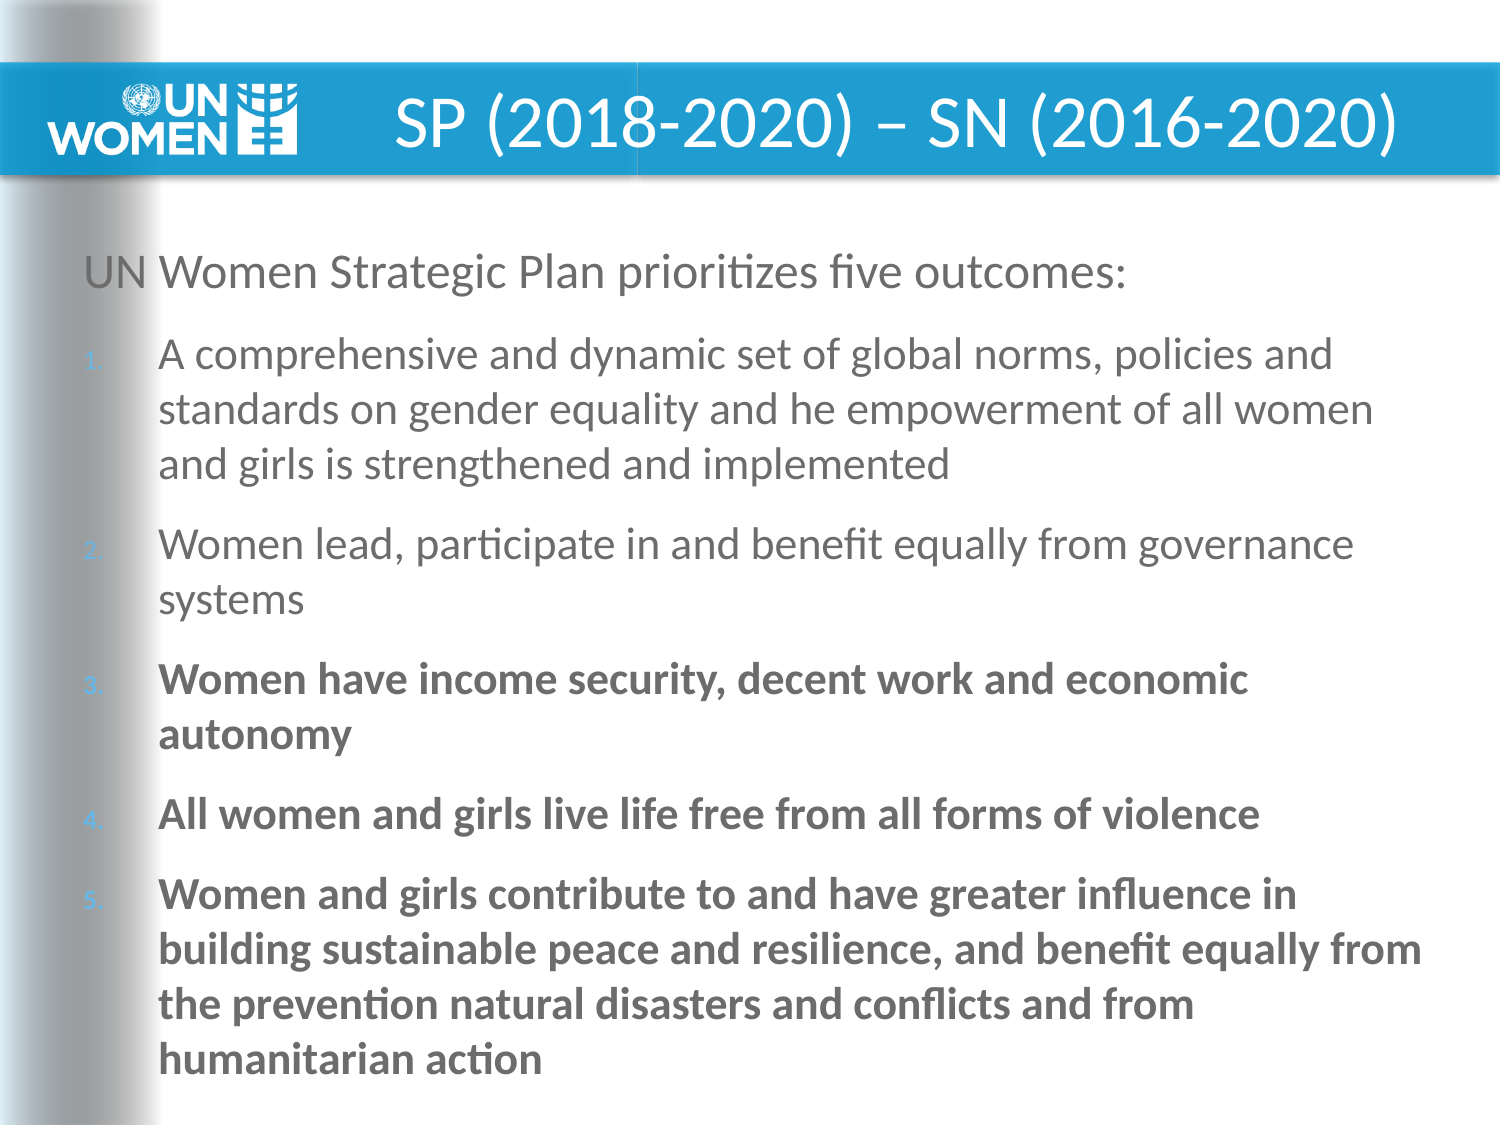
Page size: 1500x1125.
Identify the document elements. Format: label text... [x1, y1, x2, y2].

title SP (2018-2020) – SN (2016-2020) [379, 68, 1475, 167]
list UN Women Strategic Plan prioritizes five outcomes: A comprehensive and dynamic set of global norms, policies and standards on gender equality and he empowerment of all women and girls is strengthened and implemented Women lead, participate in and benefit equally from governance systems Women have income security, decent work and economic autonomy All women and girls live life free from all forms of violence Women and girls contribute to and have greater influence in building sustainable peace and resilience, and benefit equally from the prevention natural disasters and conflicts and from humanitarian action [68, 231, 1457, 1110]
picture [43, 80, 300, 163]
